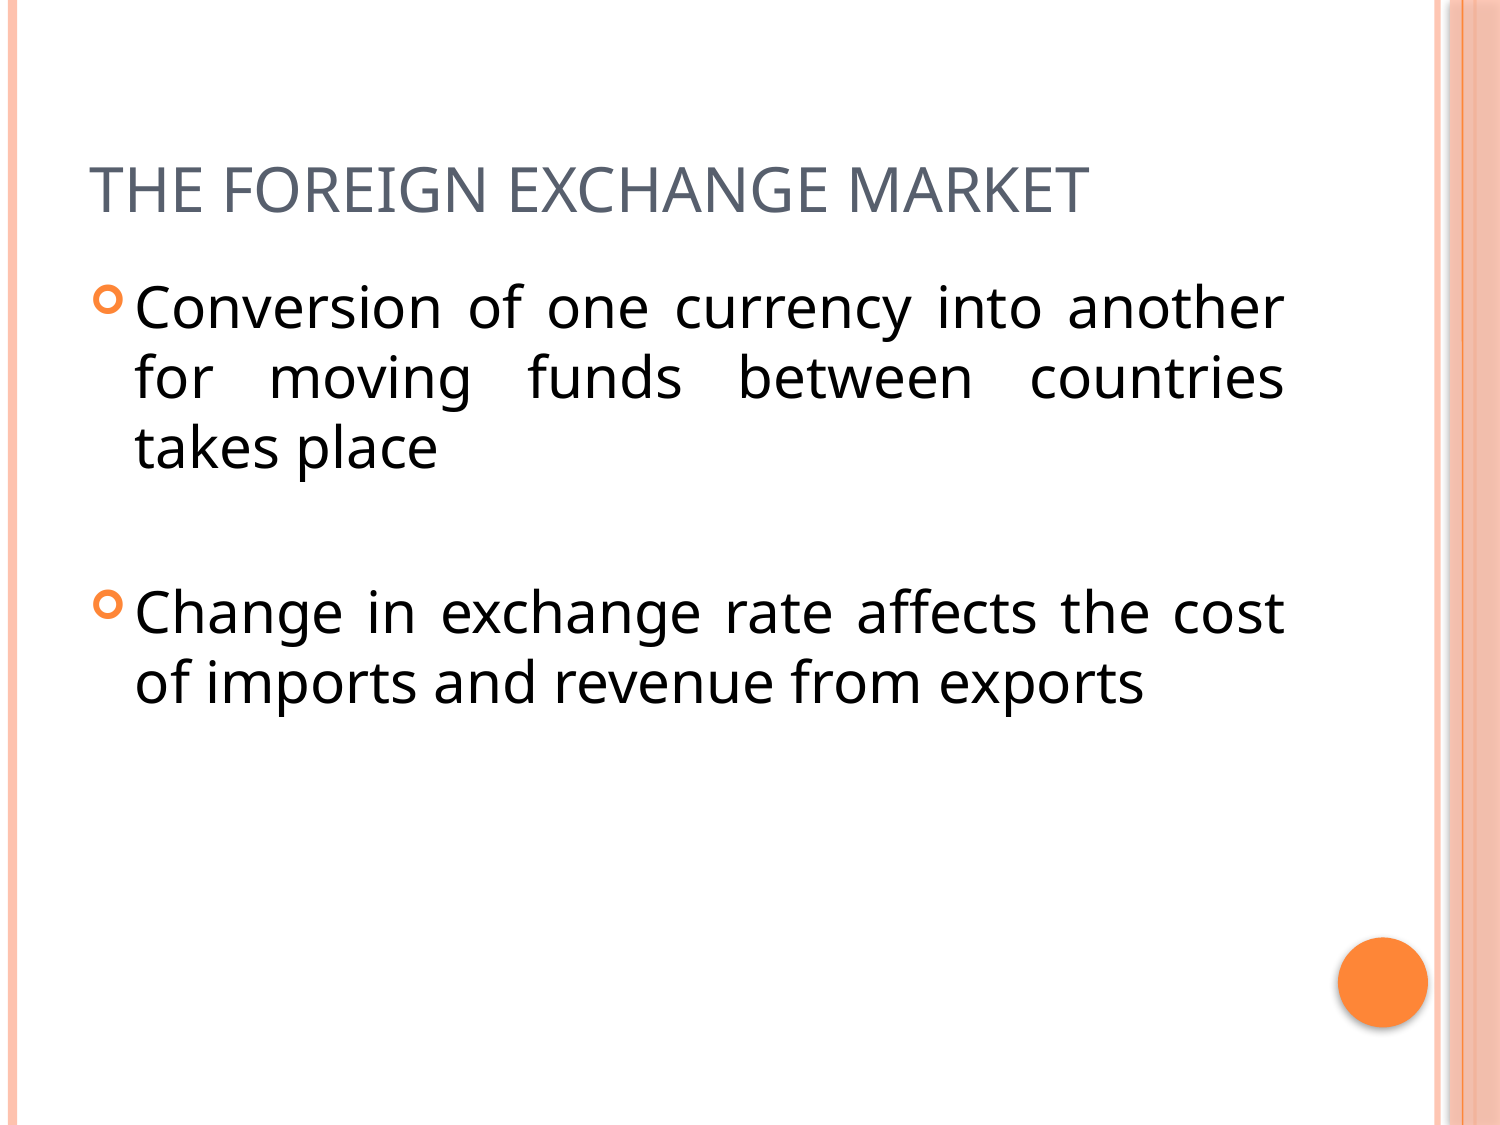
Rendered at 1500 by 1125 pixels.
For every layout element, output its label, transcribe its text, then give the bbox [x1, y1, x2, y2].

list Conversion of one currency into another for moving funds between countries takes place Change in exchange rate affects the cost of imports and revenue from exports [75, 262, 1300, 1062]
title The foreign exchange market [75, 45, 1300, 233]
